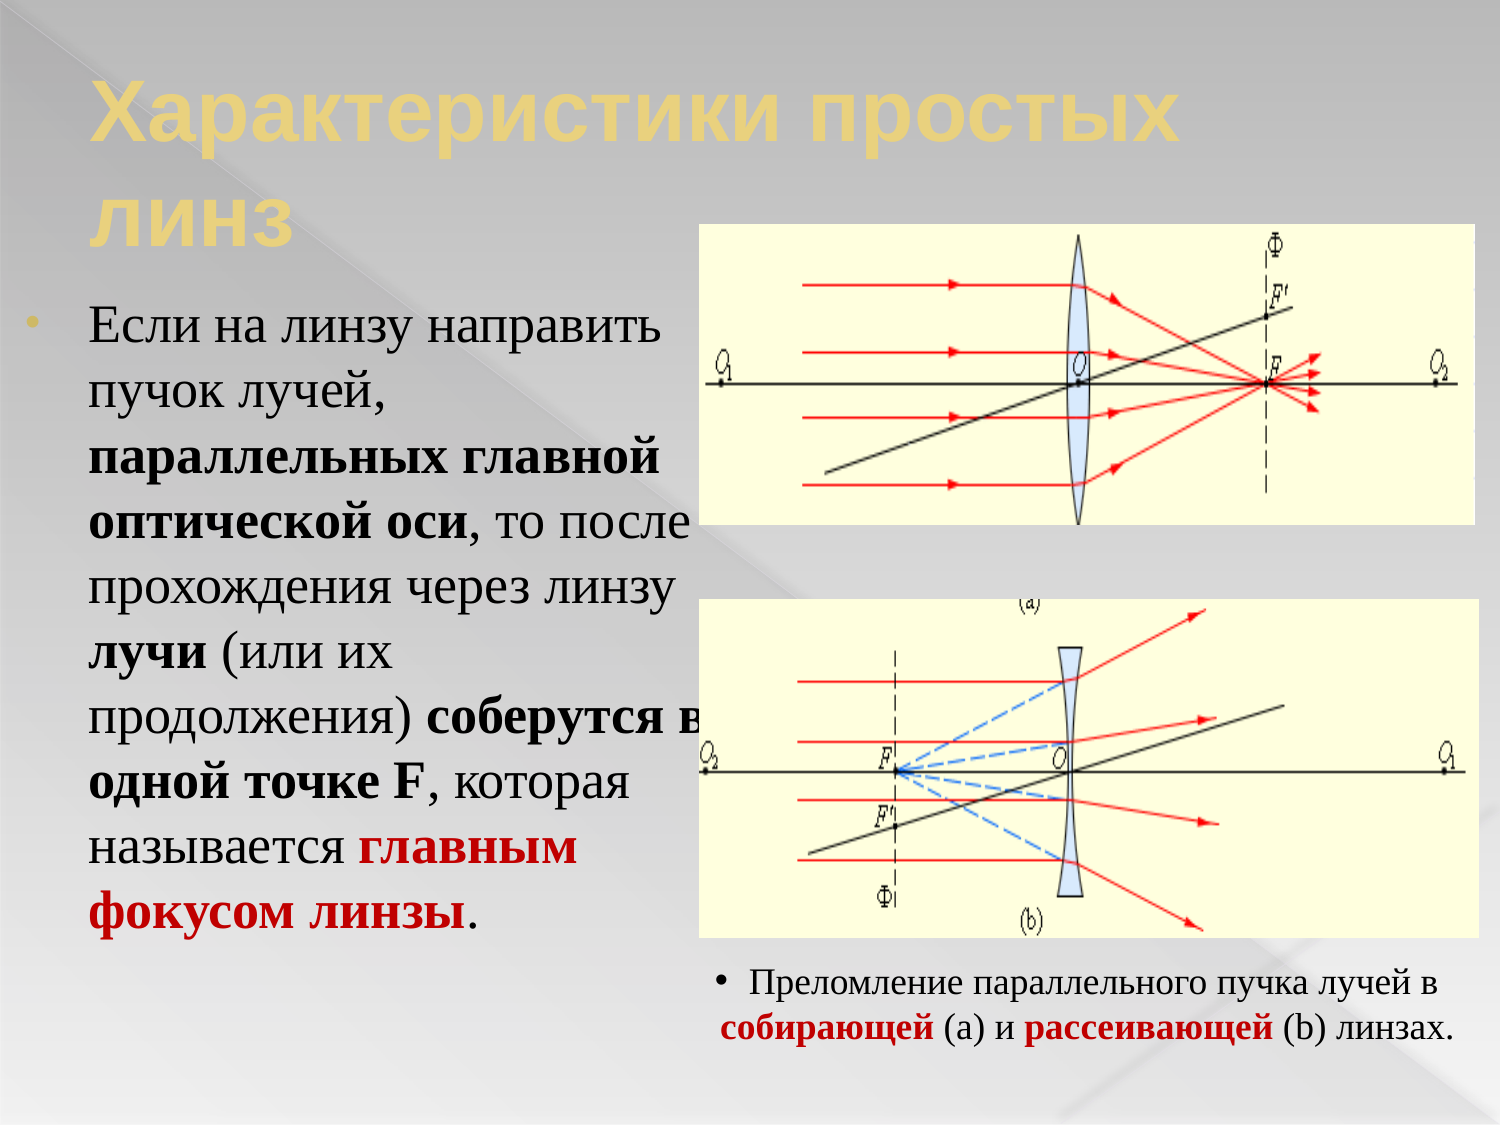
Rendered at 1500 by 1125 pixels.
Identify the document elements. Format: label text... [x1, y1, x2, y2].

title Характеристики простых линз [75, 43, 1425, 274]
list Если на линзу направить пучок лучей, параллельных главной оптической оси, то после прохождения через линзу лучи (или их продолжения) соберутся в одной точке F, которая называется главным фокусом линзы. [0, 281, 738, 1087]
picture [699, 599, 1479, 938]
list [699, 224, 1475, 526]
text_box Преломление параллельного пучка лучей в собирающей (a) и рассеивающей (b) линзах. [699, 949, 1475, 1055]
